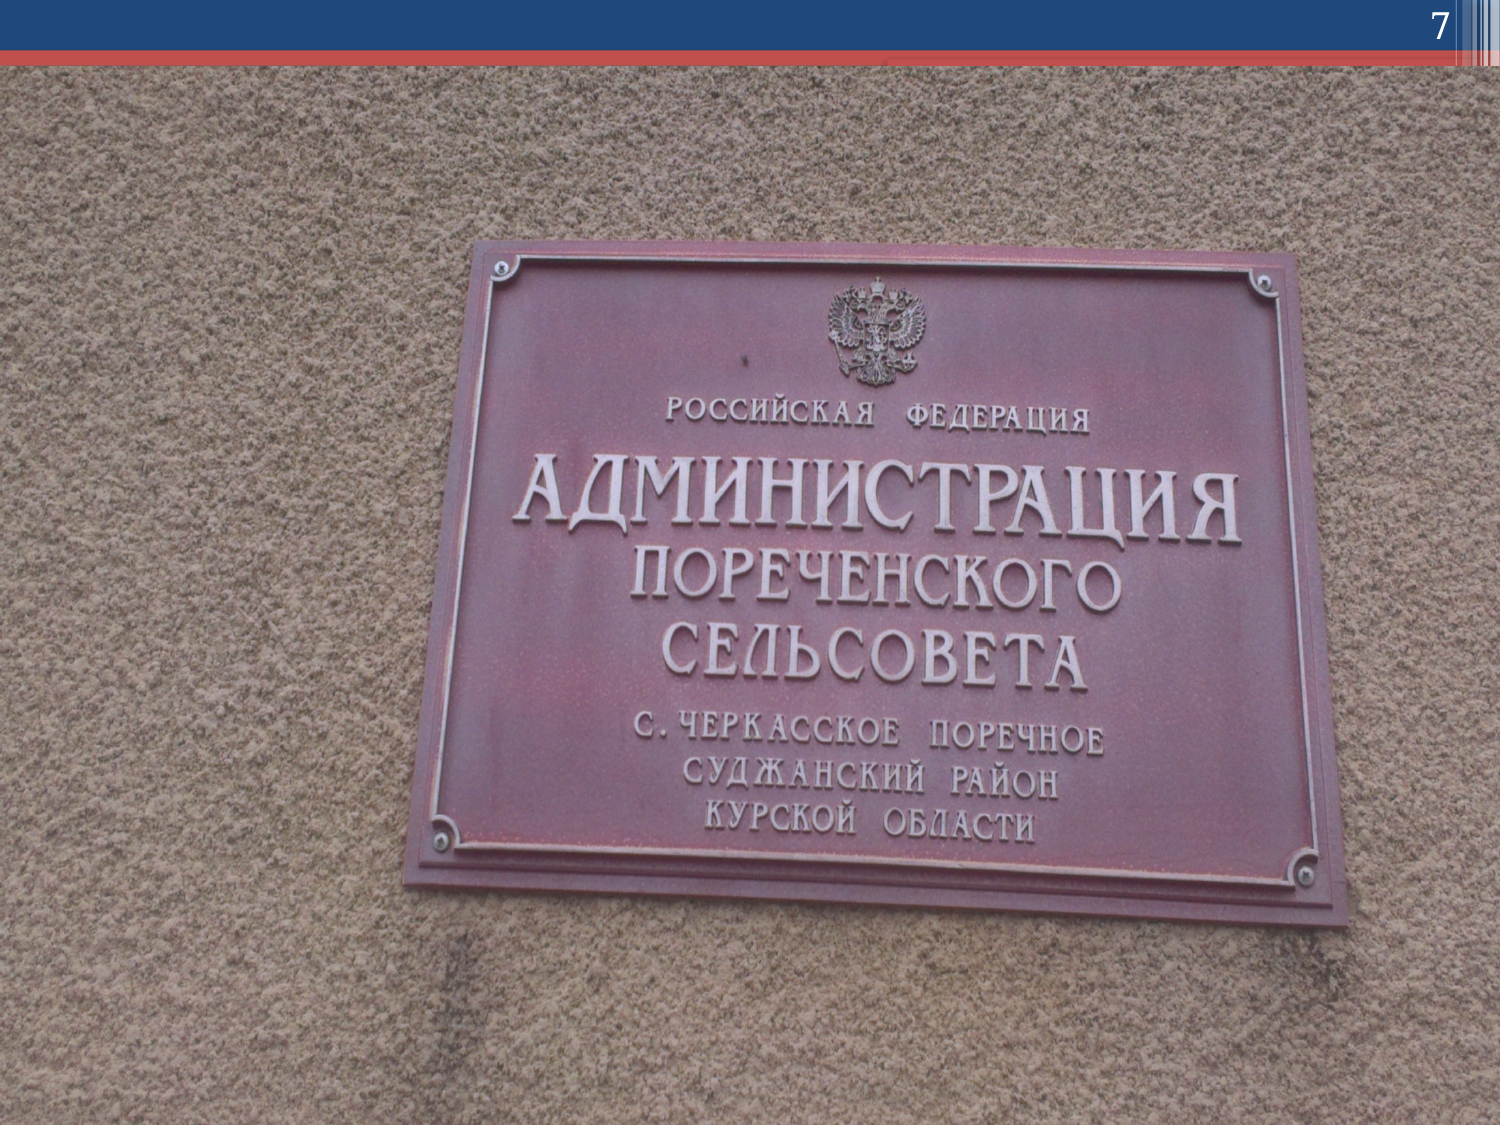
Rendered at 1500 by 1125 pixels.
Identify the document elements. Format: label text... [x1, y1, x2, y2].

slide_number 7 [1340, 0, 1466, 61]
picture [0, 66, 1500, 1125]
